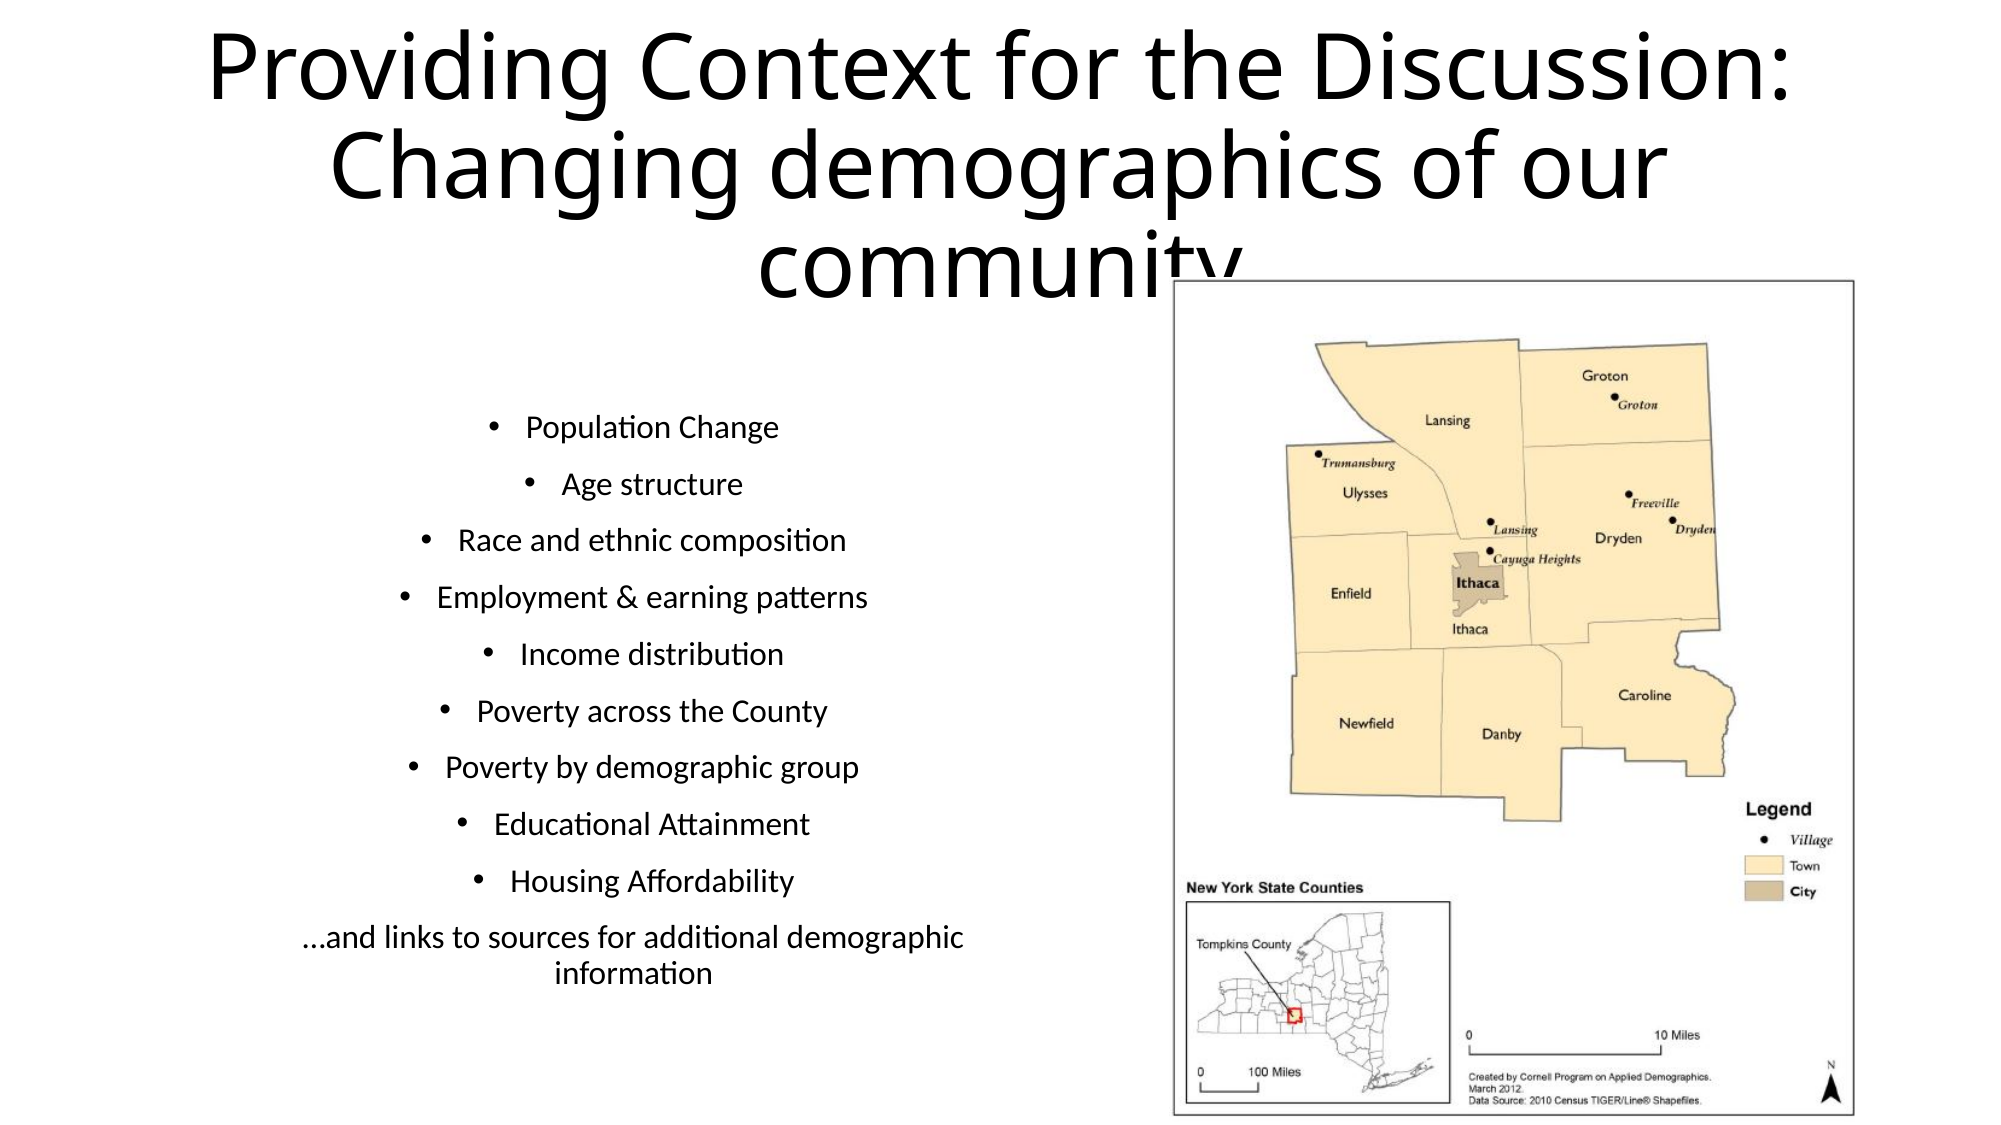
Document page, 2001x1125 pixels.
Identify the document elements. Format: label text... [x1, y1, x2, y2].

title Providing Context for the Discussion: Changing demographics of our community [137, 59, 1863, 278]
list Population Change Age structure Race and ethnic composition Employment & earning patterns Income distribution Poverty across the County Poverty by demographic group Educational Attainment Housing Affordability …and links to sources for additional demographic information [252, 402, 1016, 1125]
picture [1169, 277, 1863, 1123]
